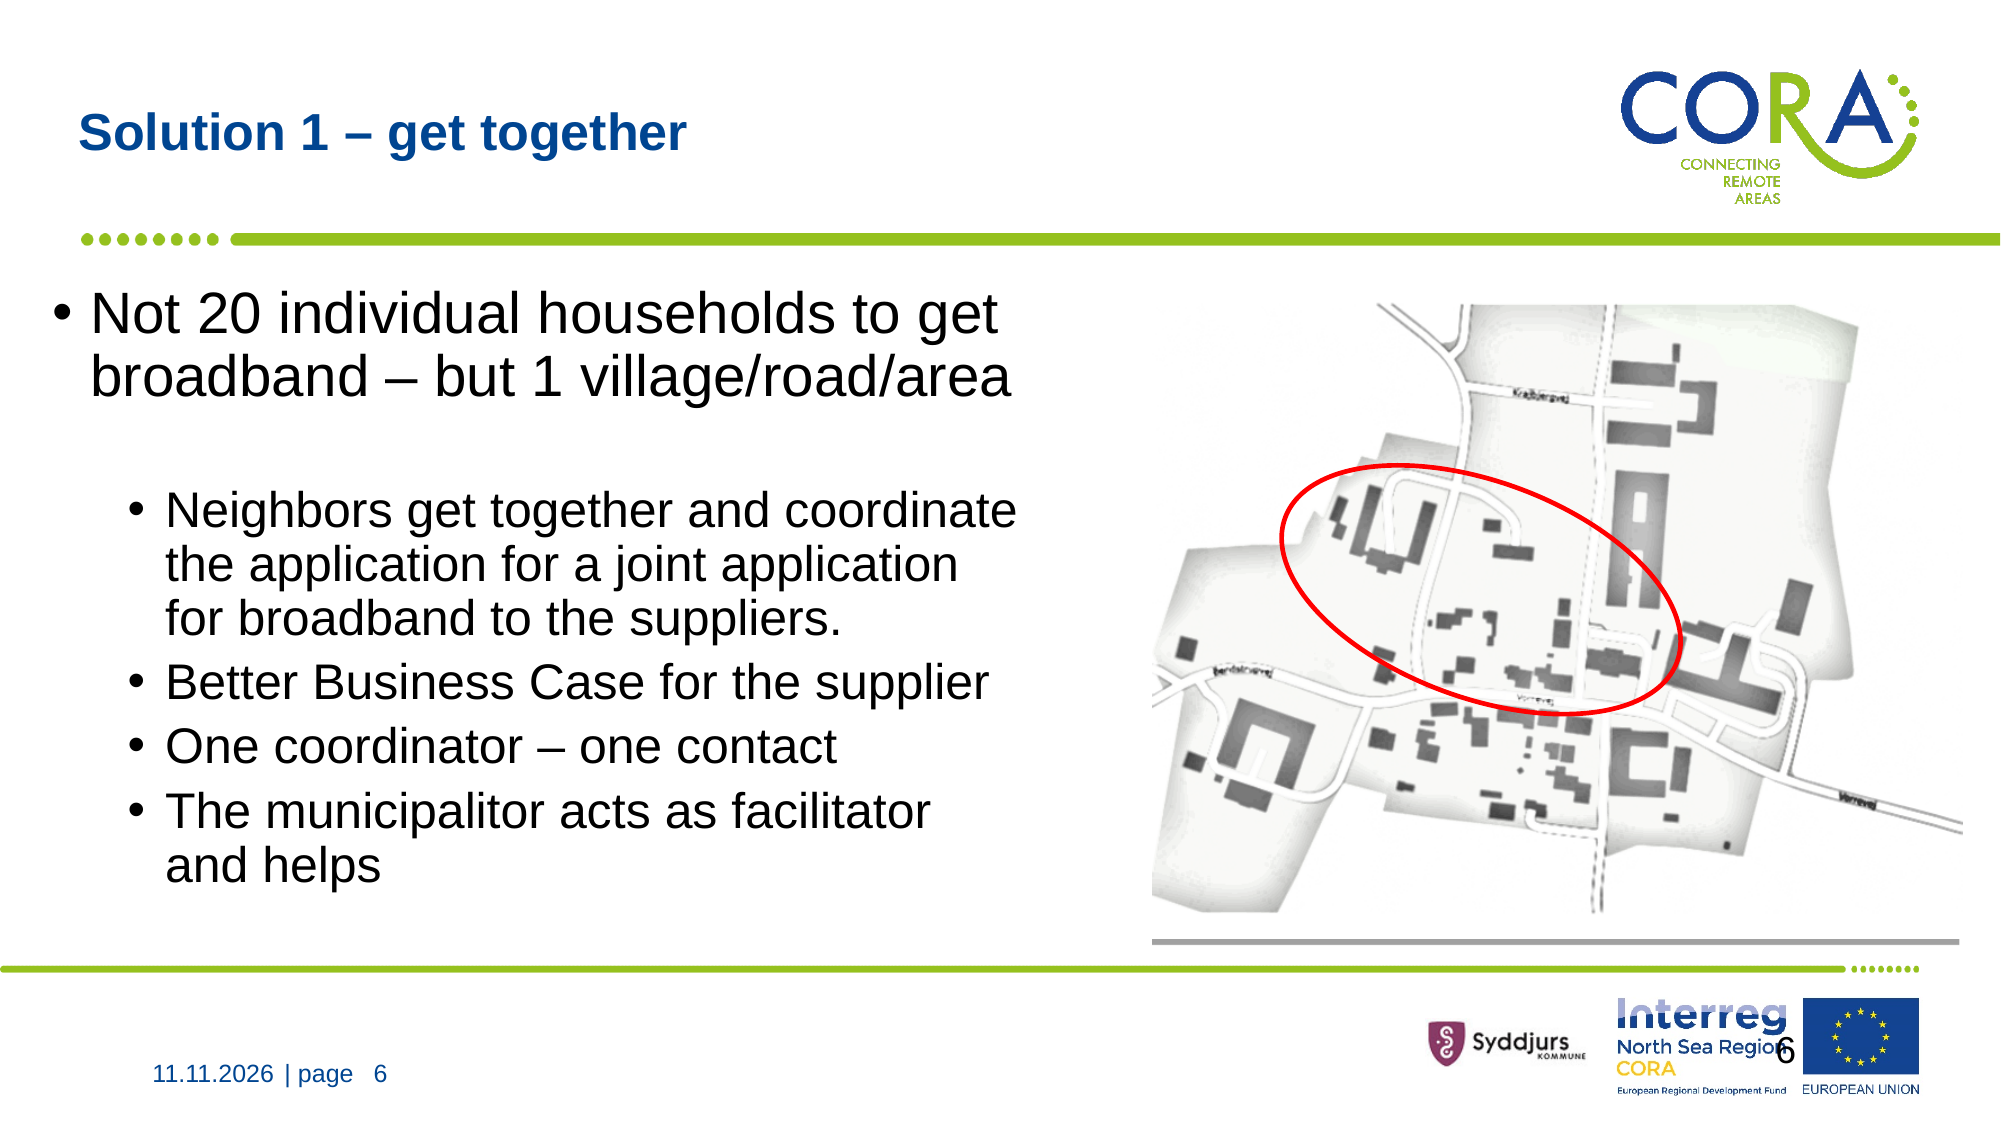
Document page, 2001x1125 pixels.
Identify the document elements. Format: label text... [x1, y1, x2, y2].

slide_number 6 [358, 1043, 453, 1103]
title Solution 1 – get together [63, 98, 1632, 173]
picture [1425, 1018, 1588, 1070]
picture [1595, 975, 1941, 1113]
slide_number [137, 1042, 262, 1103]
picture [1621, 68, 1919, 204]
text_box Not 20 individual households to get broadband – but 1 village/road/area Neighbors get together and coordinate the application for a joint application for broadband to the suppliers. Better Business Case for the supplier One coordinator – one contact The municipalitor acts as facilitator and helps [37, 276, 1039, 959]
footer | page [262, 1042, 376, 1103]
text_box 6 [1760, 1018, 1893, 1078]
picture [0, 965, 1919, 973]
picture [1151, 296, 1963, 939]
picture [81, 233, 2001, 246]
